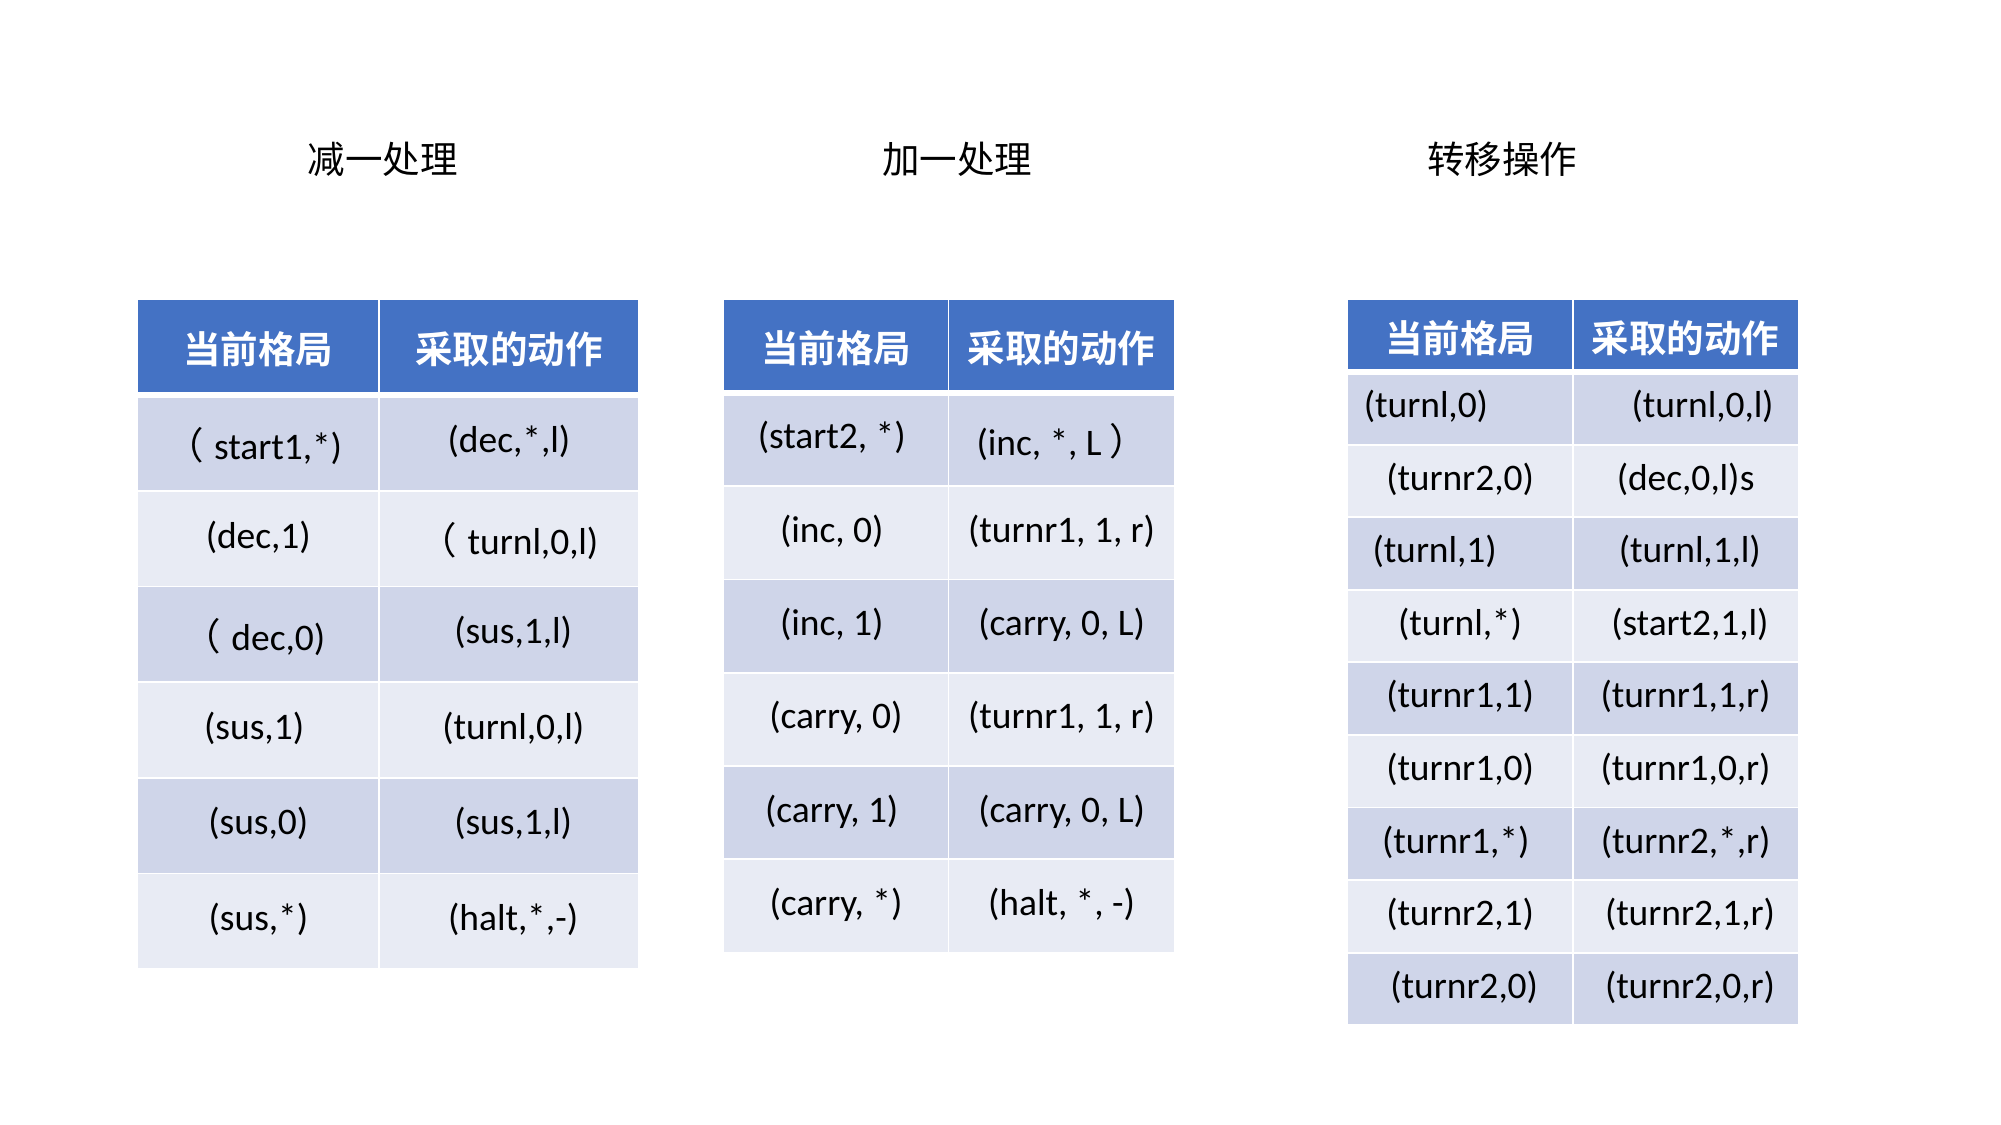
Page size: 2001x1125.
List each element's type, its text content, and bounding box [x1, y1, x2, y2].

table_header 当前格局 [724, 300, 948, 390]
table_cell (carry, *) [724, 860, 948, 952]
table_header 当前格局 [138, 300, 378, 392]
table_cell (turnr2,0,r) [1574, 954, 1798, 1024]
table_cell (carry, 0) [724, 674, 948, 765]
table_cell (sus,1,l) [380, 587, 638, 681]
table_cell (carry, 0, L) [949, 580, 1174, 672]
table_cell (turnr1, 1, r) [949, 487, 1174, 579]
text_box 减一处理 [147, 129, 619, 189]
table_cell (sus,0) [138, 779, 378, 873]
table_cell (halt,*,-) [380, 874, 638, 968]
table_cell (turnr2,1,r) [1574, 881, 1798, 952]
table_cell (turnl,*) [1348, 591, 1572, 661]
table_cell (turnr1,0) [1348, 736, 1572, 807]
table_cell (start2, *) [724, 396, 948, 485]
table_cell （turnl,0,l) [380, 492, 638, 586]
table_cell (turnr2,*,r) [1574, 808, 1798, 879]
table_cell （dec,0) [138, 587, 378, 681]
table_header 采取的动作 [380, 300, 638, 392]
table_cell （start1,*) [138, 398, 378, 490]
table_cell (inc, 0) [724, 487, 948, 579]
table_cell (turnl,0,l) [380, 683, 638, 777]
table_cell (turnr1,1) [1348, 663, 1572, 734]
table_cell (turnl,1) [1348, 518, 1572, 589]
table_cell (turnr1, 1, r) [949, 674, 1174, 765]
table_cell (dec,1) [138, 492, 378, 586]
table_cell (turnr1,0,r) [1574, 736, 1798, 807]
table_cell (inc, *, L） [949, 396, 1174, 485]
text_box 加一处理 [811, 129, 1103, 189]
table_cell (turnr1,*) [1348, 808, 1572, 879]
table_cell (sus,1,l) [380, 779, 638, 873]
table_cell (turnr2,0) [1348, 446, 1572, 516]
table_cell (dec,0,l)s [1574, 446, 1798, 516]
table_cell (turnl,0) [1348, 375, 1572, 444]
table_header 采取的动作 [949, 300, 1174, 390]
table_cell (inc, 1) [724, 580, 948, 672]
table_header 当前格局 [1348, 300, 1572, 369]
table_cell (carry, 0, L) [949, 767, 1174, 858]
text_box 转移操作 [1412, 129, 1680, 189]
table_cell (turnr1,1,r) [1574, 663, 1798, 734]
table_cell (carry, 1) [724, 767, 948, 858]
table_cell (turnl,0,l) [1574, 375, 1798, 444]
table_cell (sus,*) [138, 874, 378, 968]
table_cell (sus,1) [138, 683, 378, 777]
table_cell (turnl,1,l) [1574, 518, 1798, 589]
table_cell (start2,1,l) [1574, 591, 1798, 661]
table_cell (turnr2,0) [1348, 954, 1572, 1024]
table_cell (halt, *, -) [949, 860, 1174, 952]
table_header 采取的动作 [1574, 300, 1798, 369]
table_cell (turnr2,1) [1348, 881, 1572, 952]
table_cell (dec,*,l) [380, 398, 638, 490]
